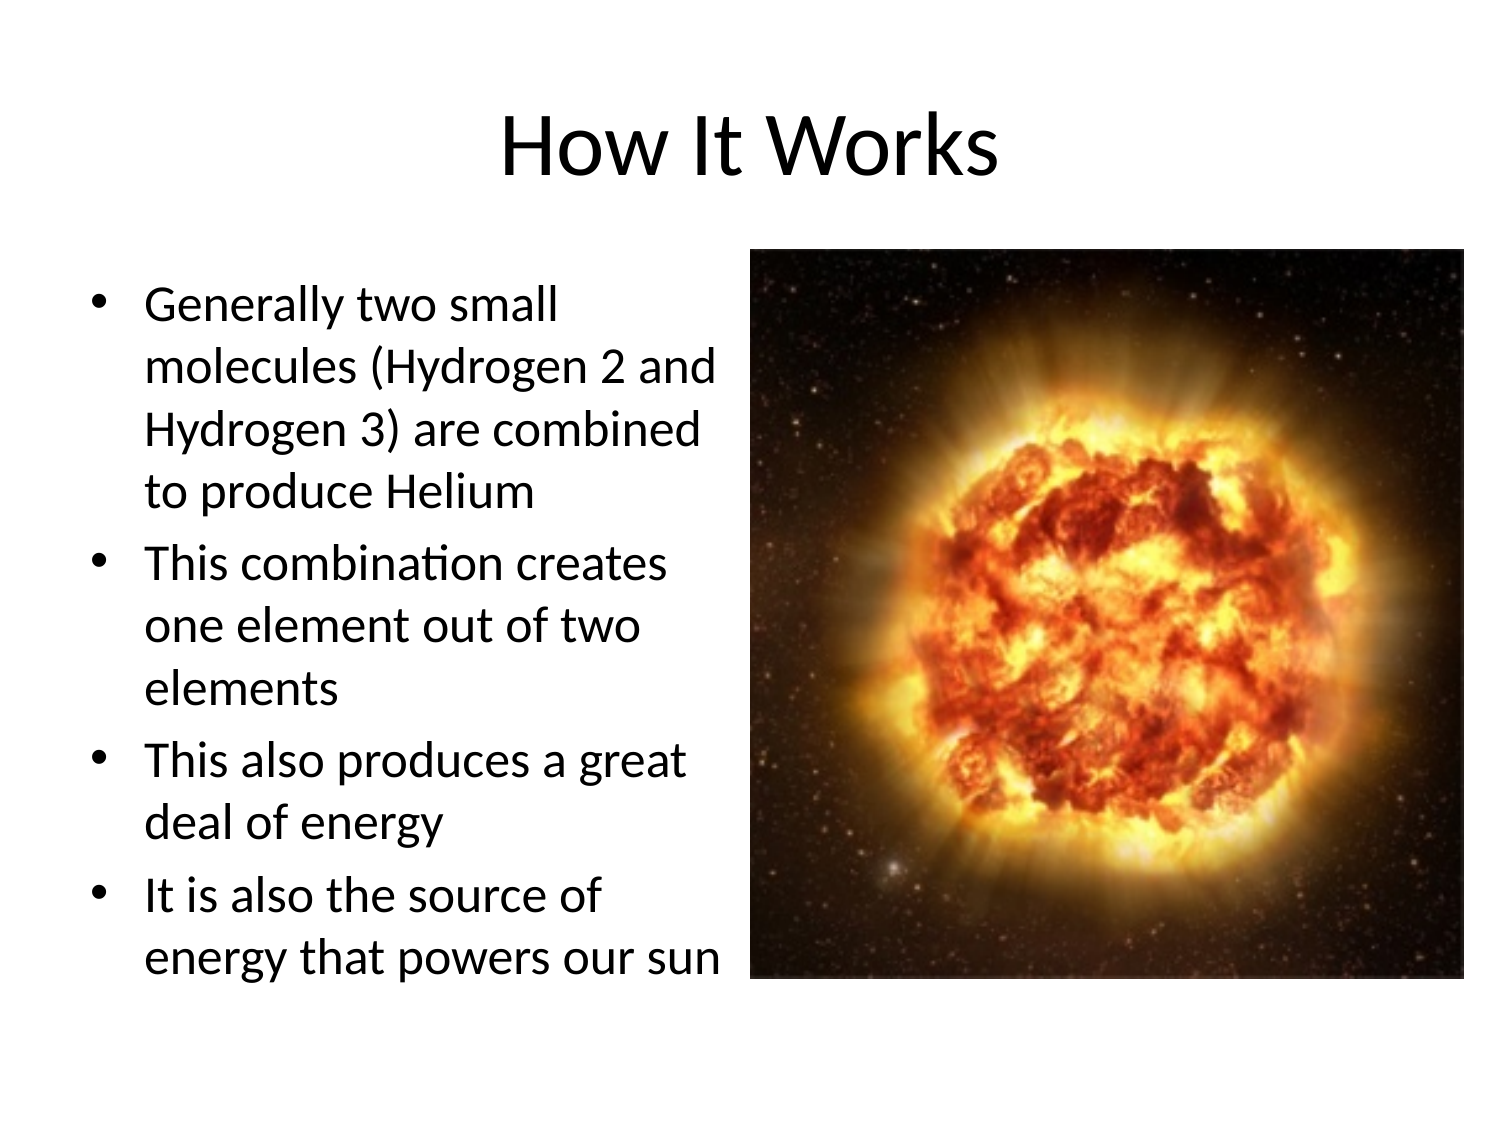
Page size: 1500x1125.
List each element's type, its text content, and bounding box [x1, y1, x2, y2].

list Generally two small molecules (Hydrogen 2 and Hydrogen 3) are combined to produce Helium This combination creates one element out of two elements This also produces a great deal of energy It is also the source of energy that powers our sun [75, 262, 738, 1005]
title How It Works [75, 45, 1425, 233]
picture [749, 249, 1465, 979]
